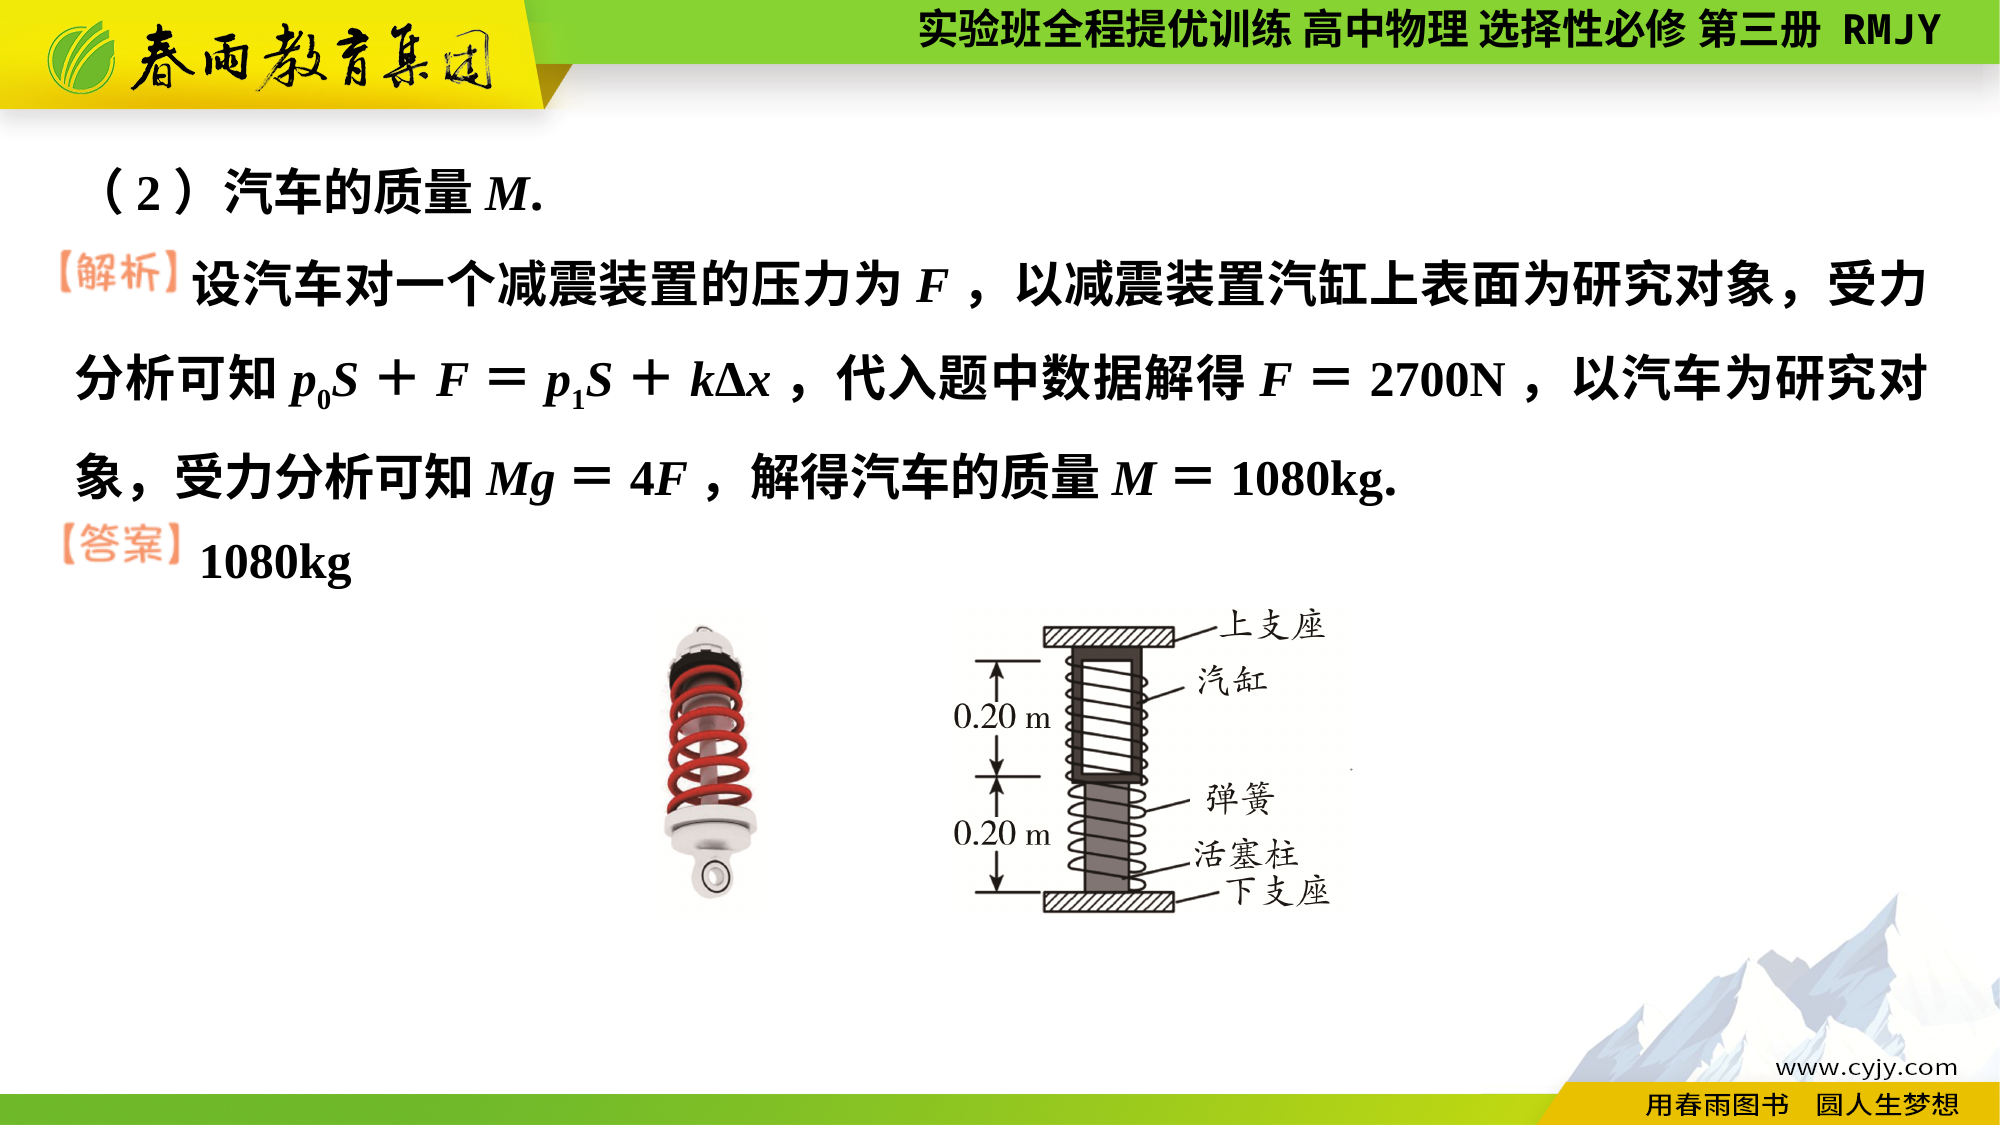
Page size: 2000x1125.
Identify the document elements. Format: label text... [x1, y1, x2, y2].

list （2）汽车的质量M. [59, 122, 1944, 215]
picture [0, 0, 2000, 1125]
text_box 1080kg [59, 491, 599, 597]
text_box 设汽车对一个减震装置的压力为F，以减震装置汽缸上表面为研究对象，受力分析可知p0S＋F＝p1S＋kΔx，代入题中数据解得F＝2700N，以汽车为研究对象，受力分析可知Mg＝4F，解得汽车的质量M＝1080kg. [59, 215, 1944, 513]
